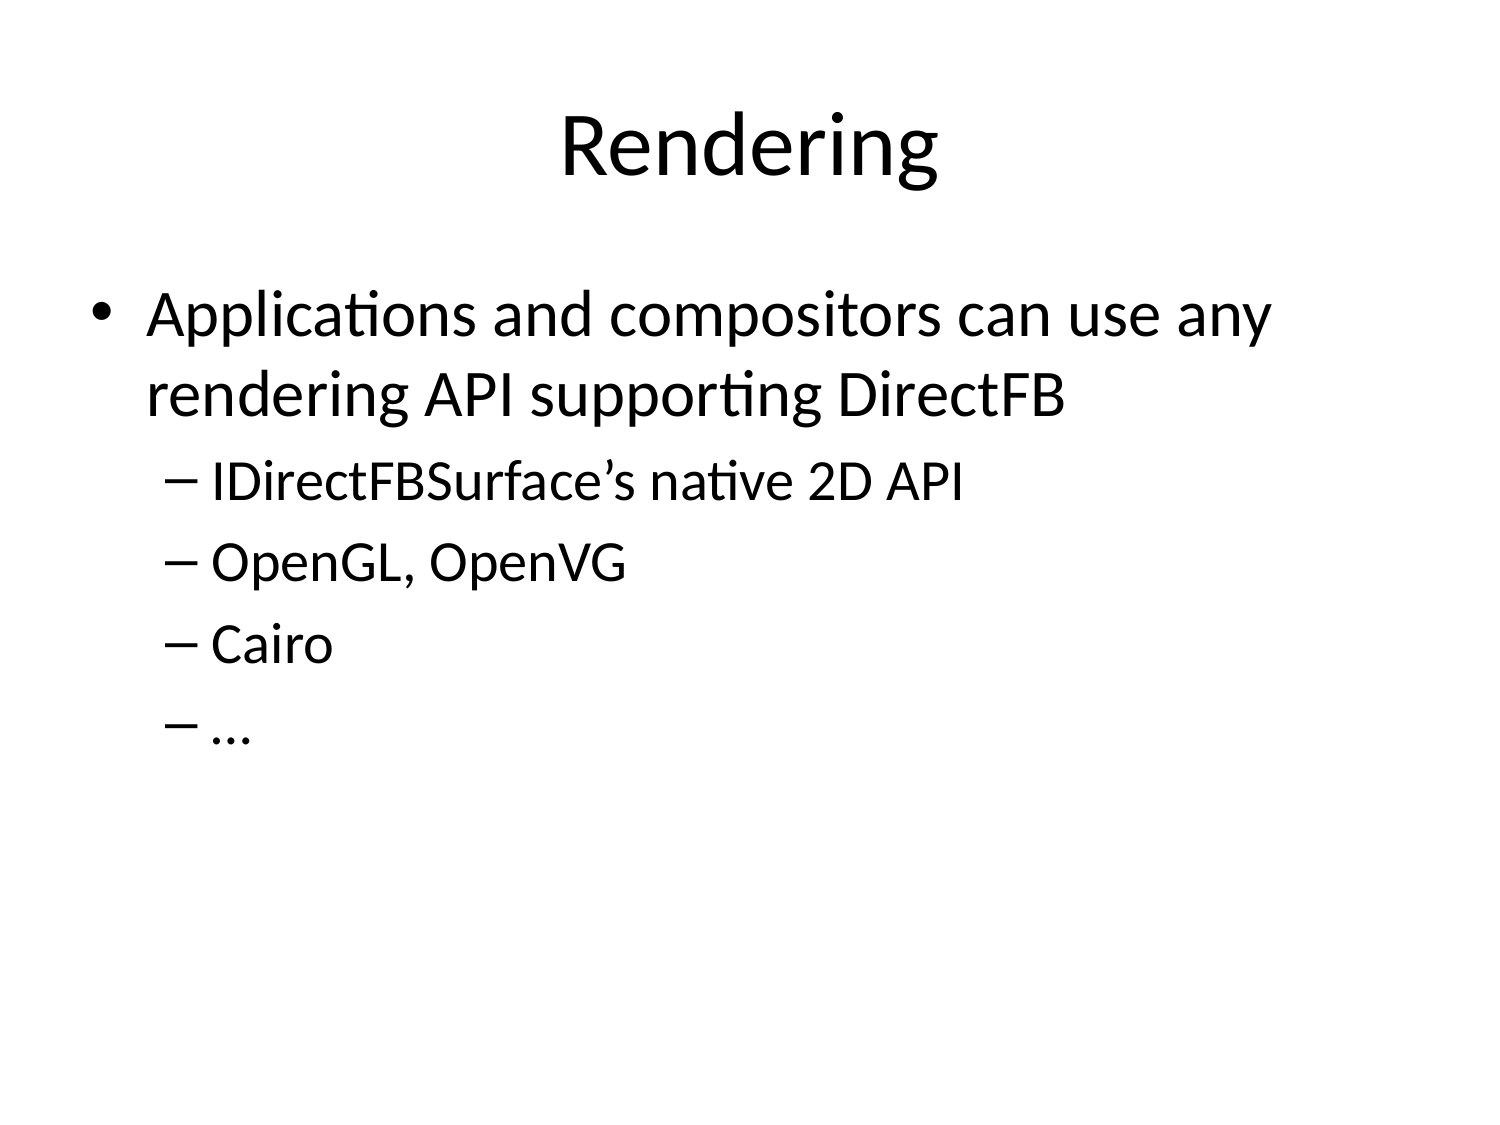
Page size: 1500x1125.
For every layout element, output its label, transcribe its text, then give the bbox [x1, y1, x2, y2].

list Applications and compositors can use any rendering API supporting DirectFB IDirectFBSurface’s native 2D API OpenGL, OpenVG Cairo … [75, 262, 1425, 1005]
title Rendering [75, 45, 1425, 233]
